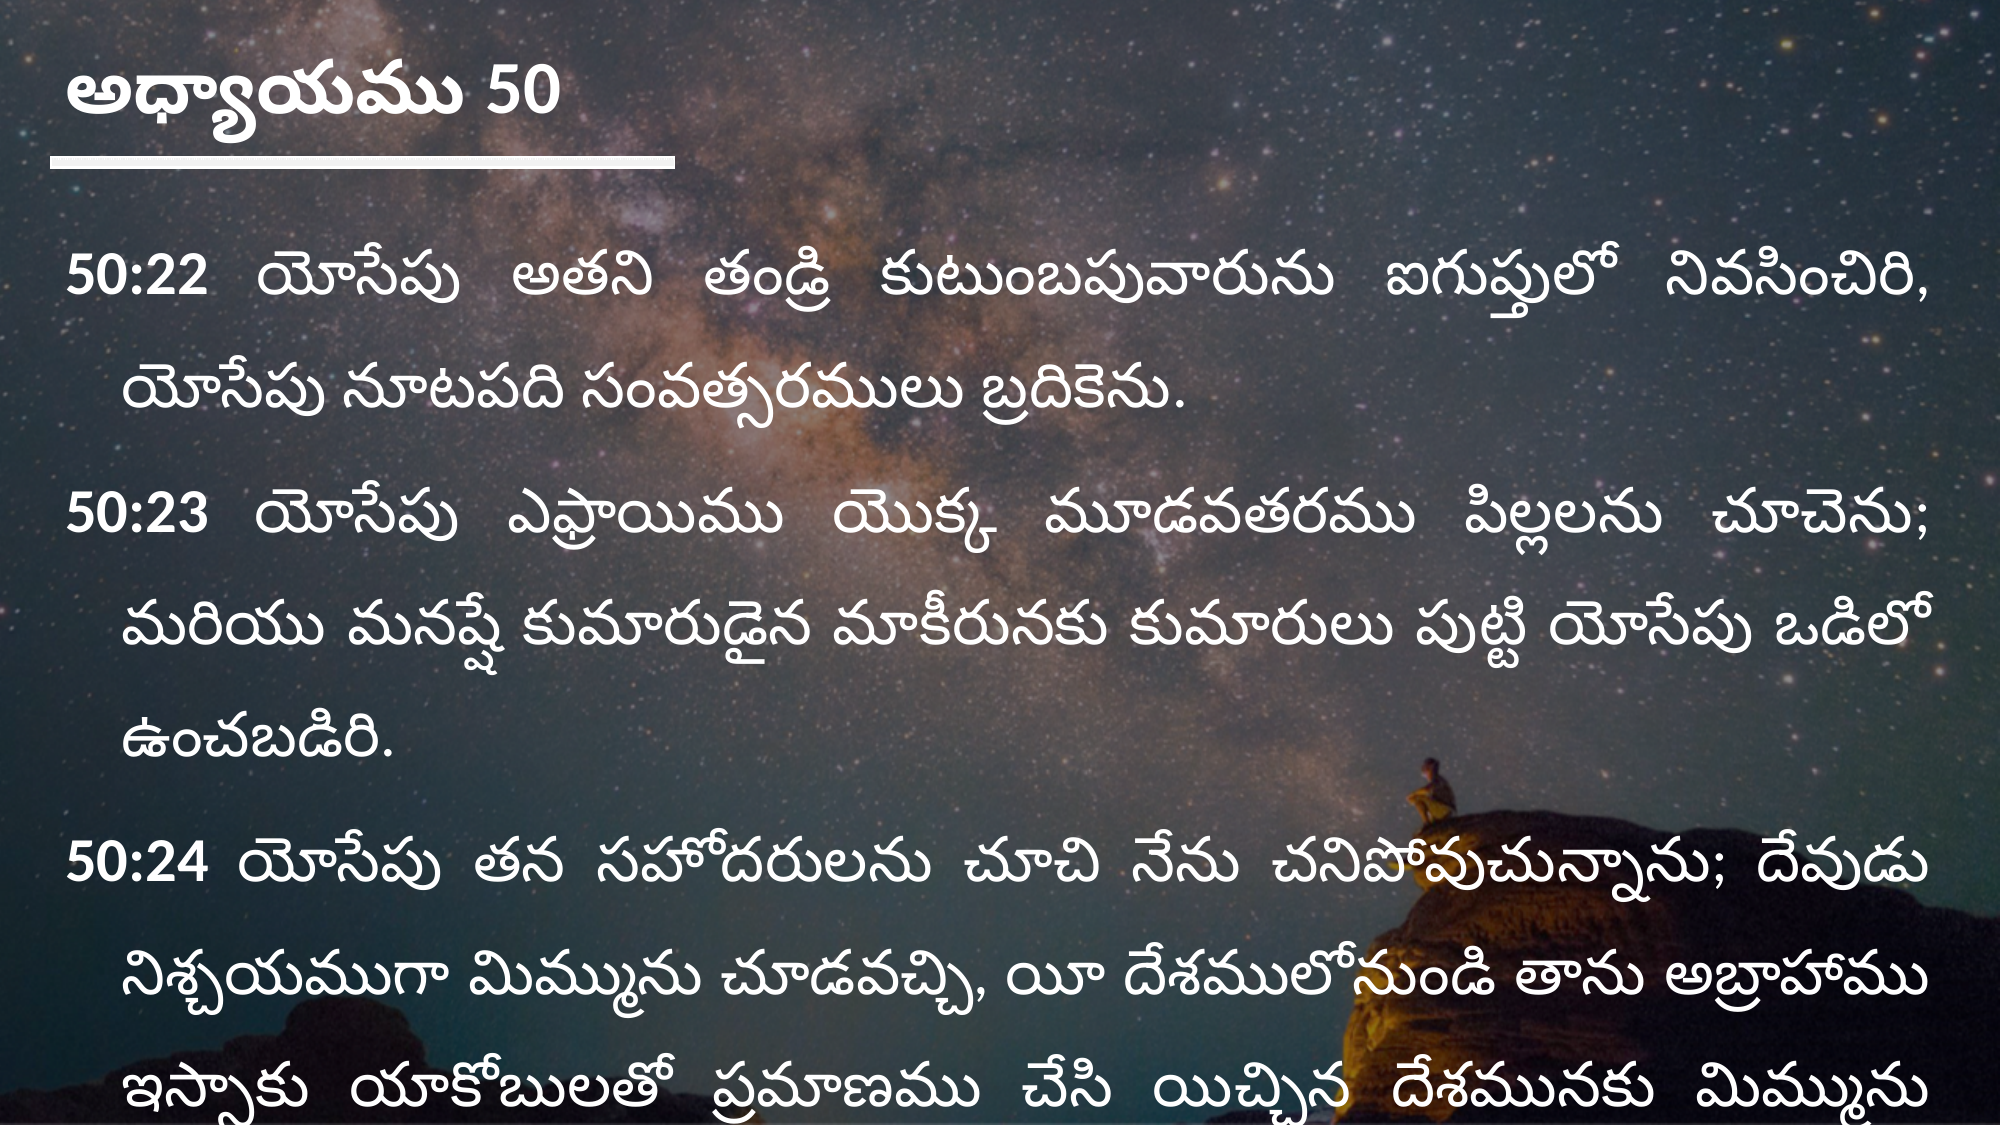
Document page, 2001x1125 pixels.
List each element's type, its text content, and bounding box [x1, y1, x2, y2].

picture [0, 0, 2000, 1125]
list 50:22 యోసేపు అతని తండ్రి కుటుంబపువారును ఐగుప్తులో నివసించిరి, యోసేపు నూటపది సంవత్సరములు బ్రదికెను. 50:23 యోసేపు ఎఫ్రాయిము యొక్క మూడవతరము పిల్లలను చూచెను; మరియు మనష్షే కుమారుడైన మాకీరునకు కుమారులు పుట్టి యోసేపు ఒడిలో ఉంచబడిరి. 50:24 యోసేపు తన సహోదరులను చూచి నేను చనిపోవుచున్నాను; దేవుడు నిశ్చయముగా మిమ్మును చూడవచ్చి, యీ దేశములోనుండి తాను అబ్రాహాము ఇస్సాకు యాకోబులతో ప్రమాణము చేసి యిచ్చిన దేశమునకు మిమ్మును తీసికొనిపోవునని చెప్పెను [50, 187, 1946, 1063]
title అధ్యాయము 50 [50, 0, 1925, 167]
